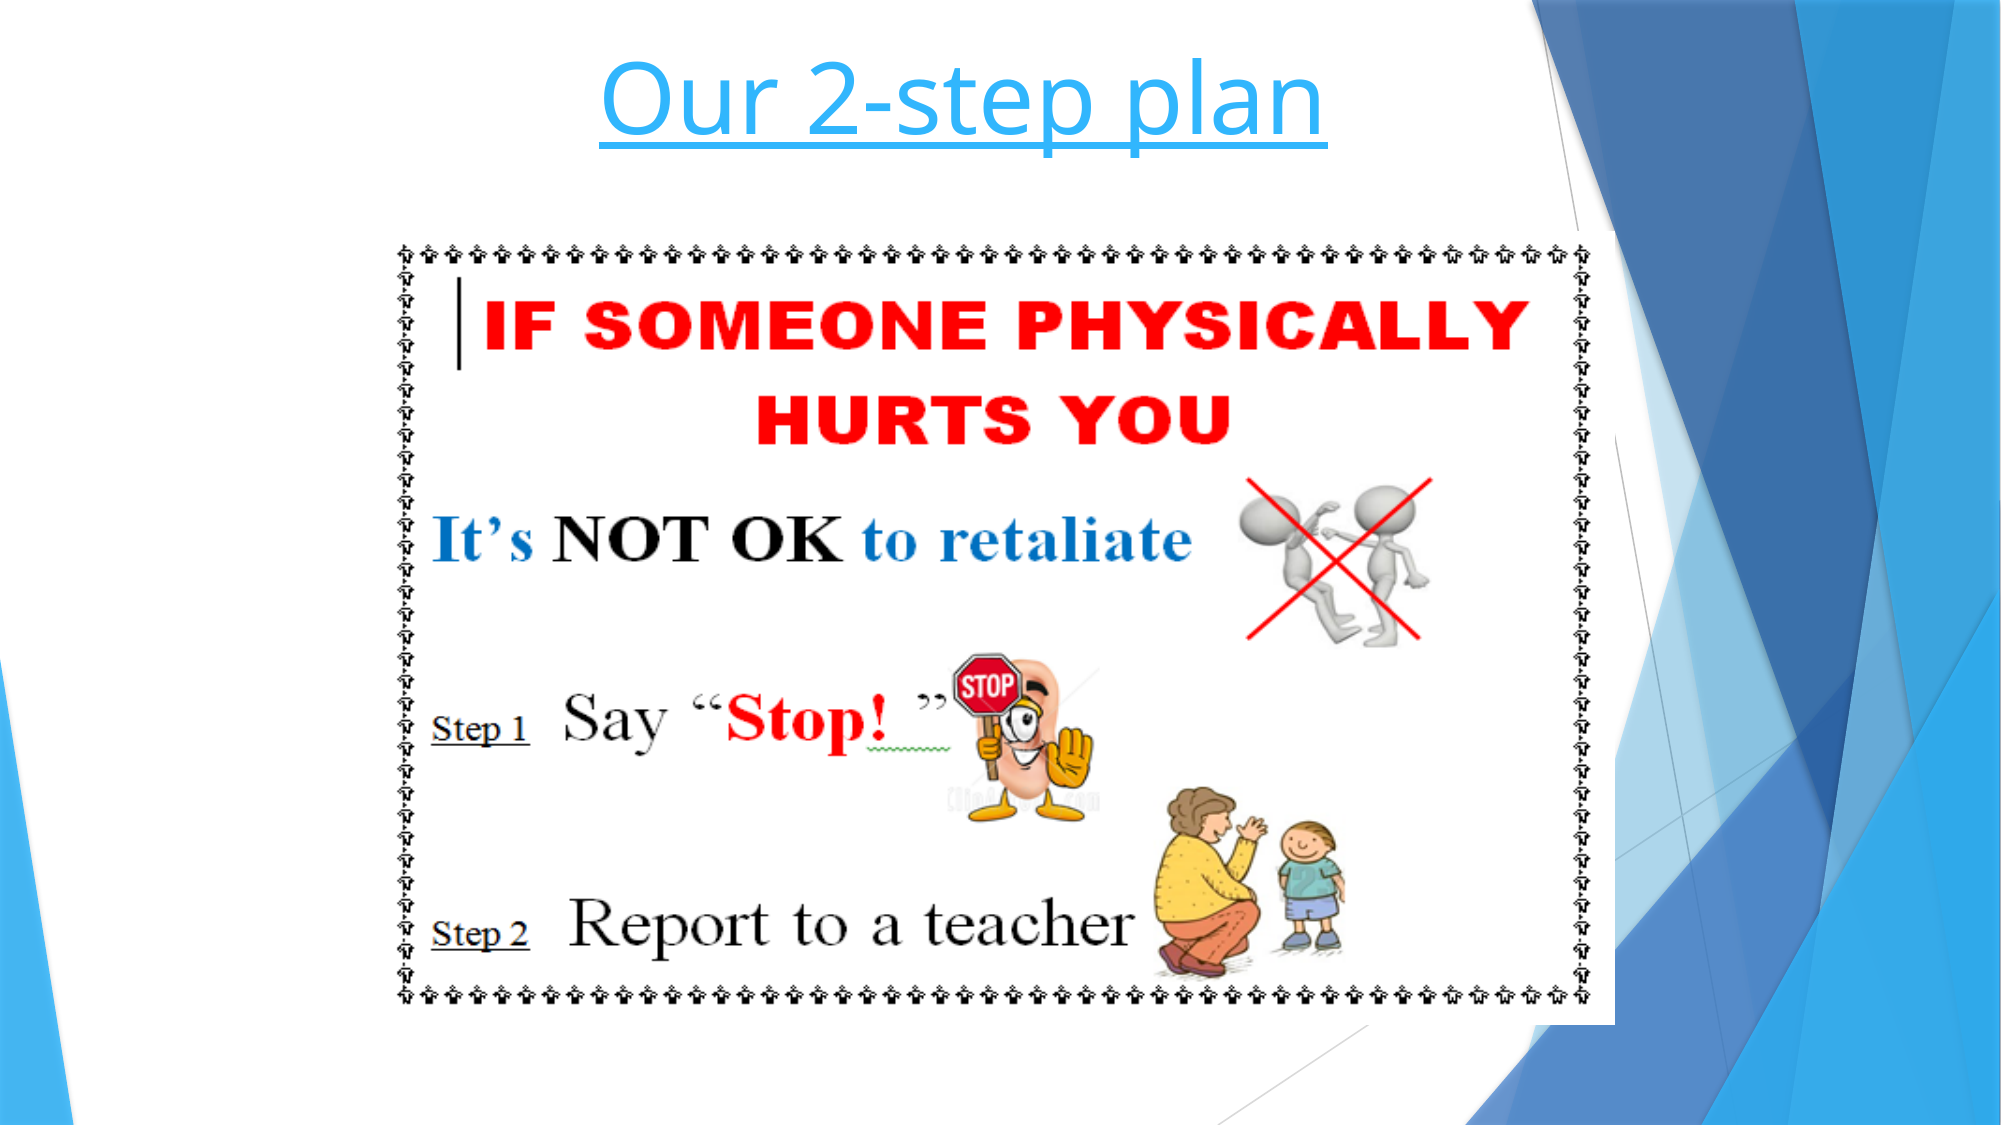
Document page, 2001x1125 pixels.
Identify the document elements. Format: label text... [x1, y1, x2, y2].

picture [379, 231, 1615, 1025]
text_box Our 2-step plan [583, 26, 1343, 162]
